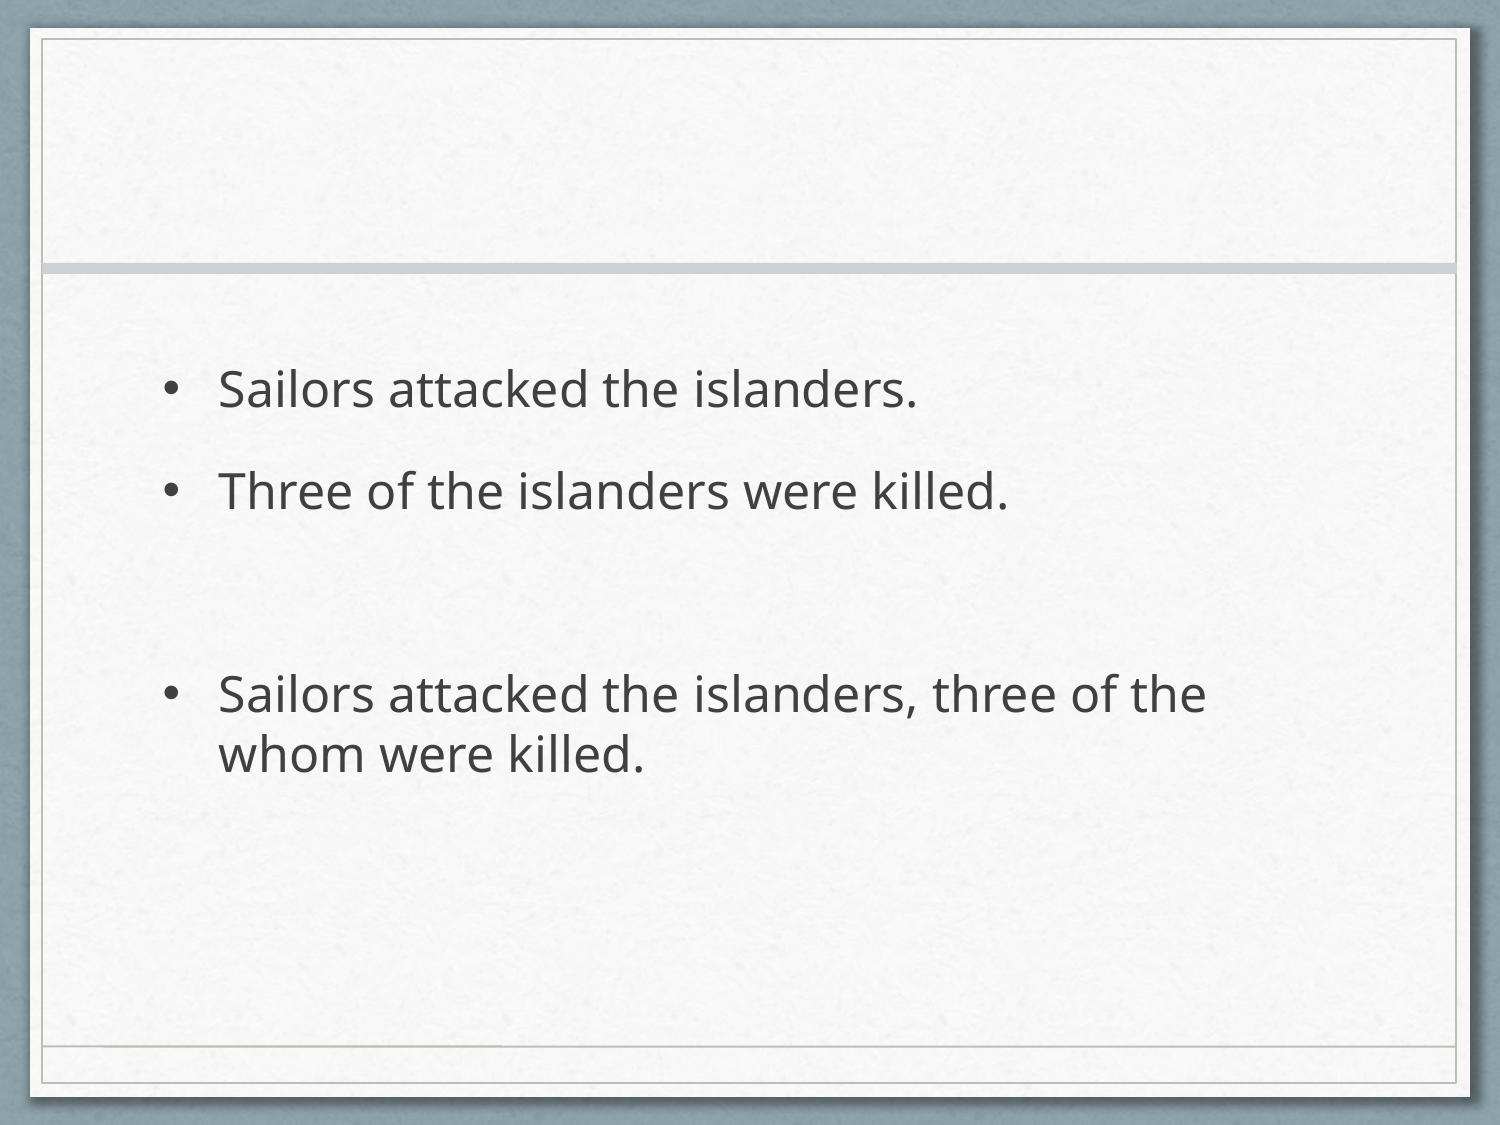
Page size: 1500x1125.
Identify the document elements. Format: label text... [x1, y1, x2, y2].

picture [30, 28, 1470, 1097]
list Sailors attacked the islanders. Three of the islanders were killed. Sailors attacked the islanders, three of the whom were killed. [147, 350, 1353, 995]
